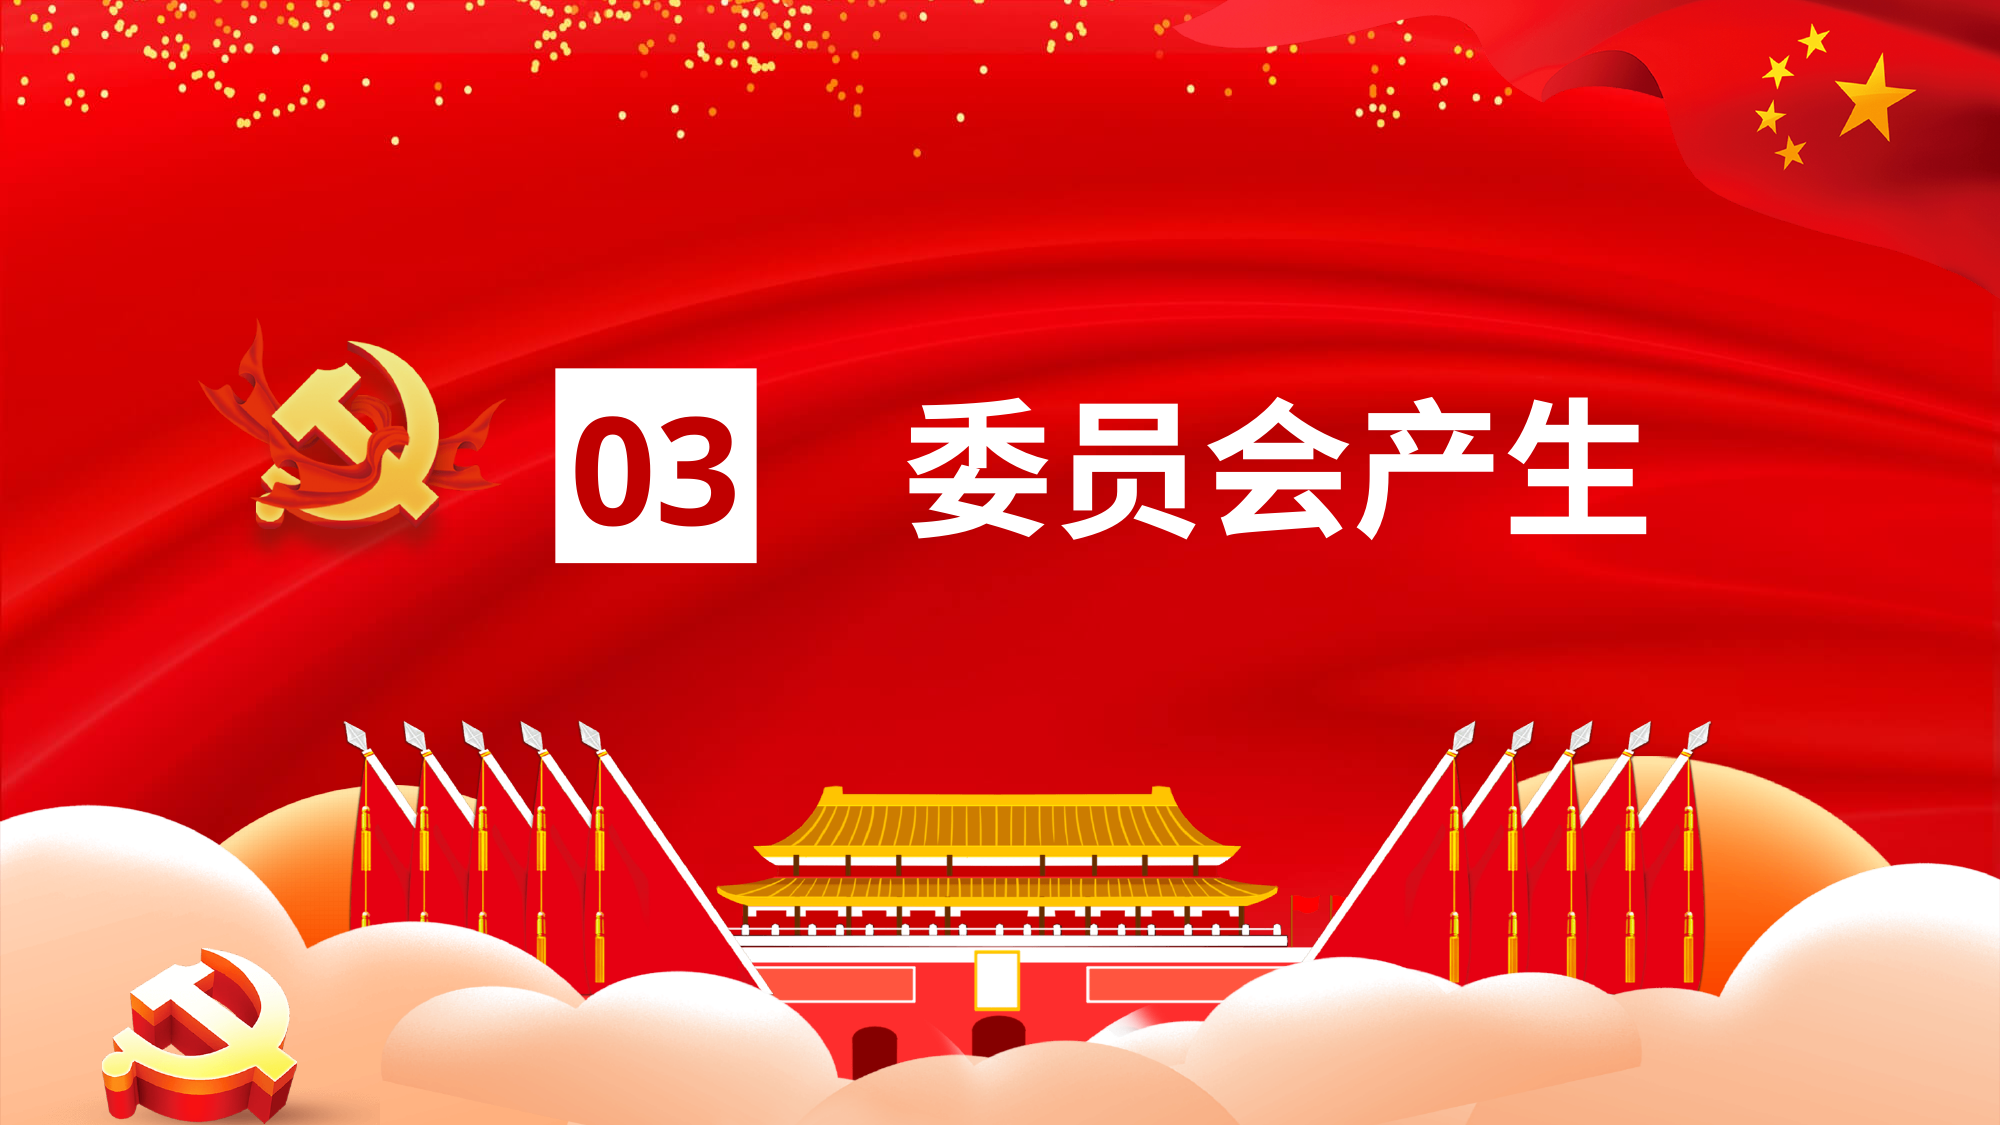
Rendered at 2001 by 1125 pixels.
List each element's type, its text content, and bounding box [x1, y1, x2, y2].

text_box 委员会产生 [874, 368, 1682, 564]
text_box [340, 719, 1713, 804]
text_box 03 [555, 368, 757, 564]
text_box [1713, 756, 1970, 804]
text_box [122, 756, 340, 804]
picture [0, 0, 2000, 1125]
